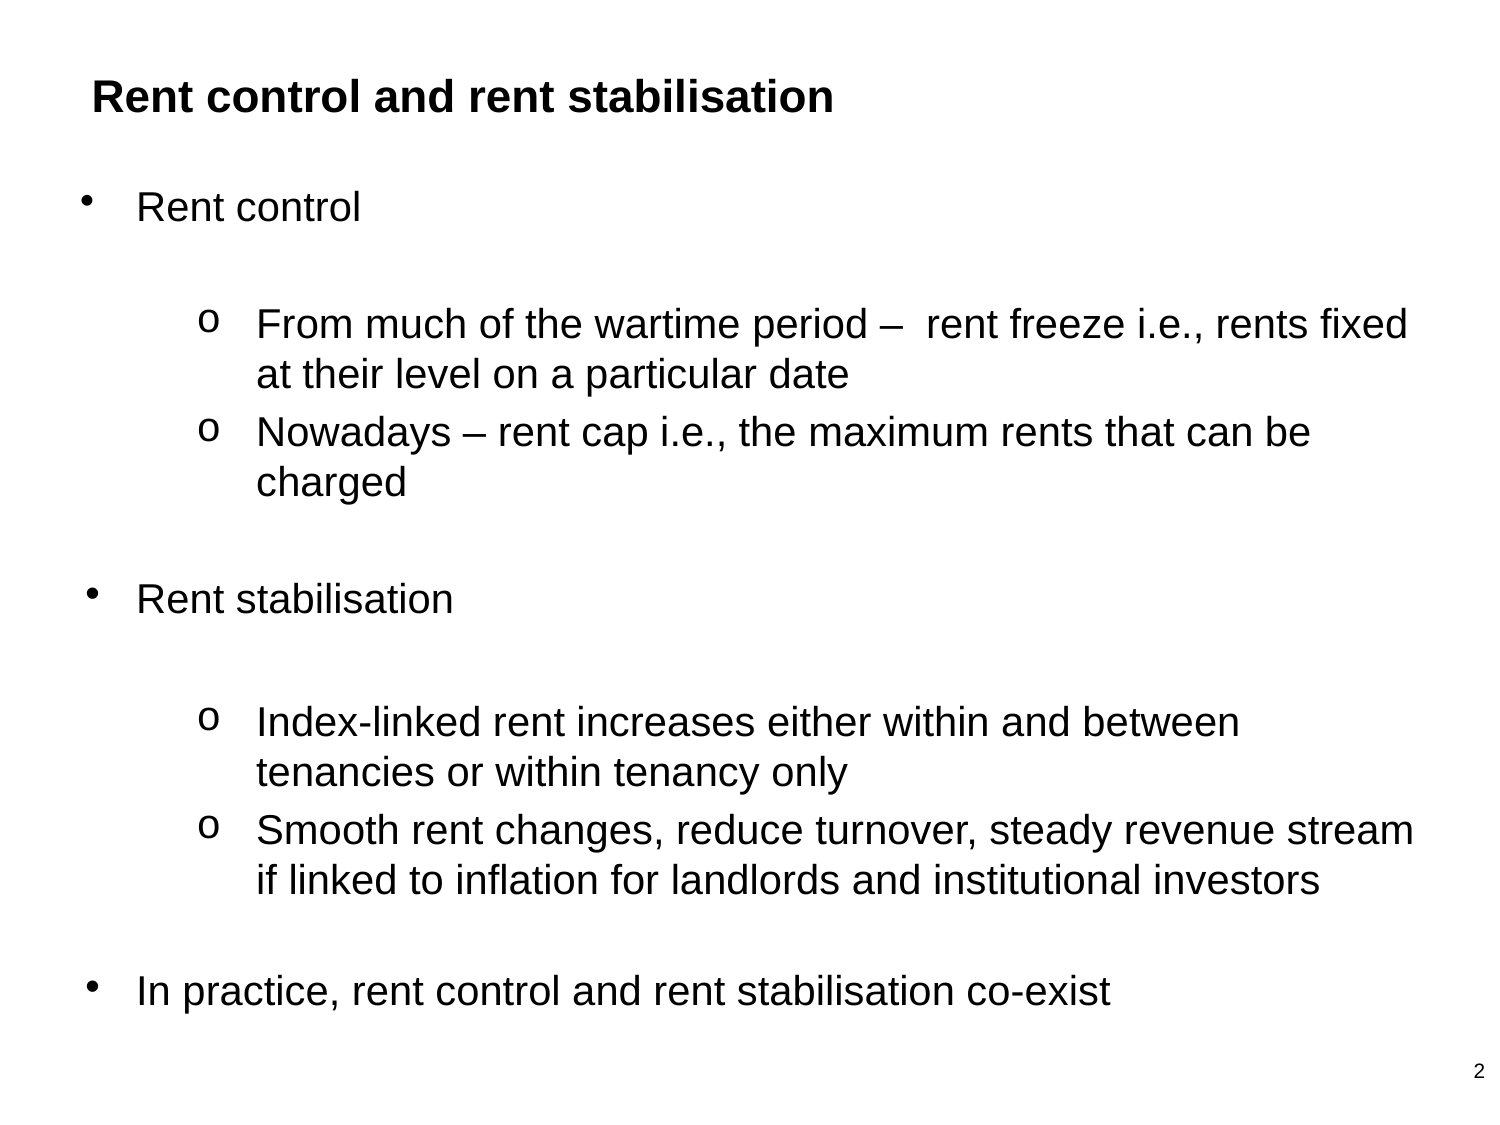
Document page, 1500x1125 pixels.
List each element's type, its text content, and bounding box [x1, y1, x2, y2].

title Rent control and rent stabilisation [76, 0, 1400, 189]
slide_number 2 [1187, 1050, 1500, 1125]
list Rent control From much of the wartime period – rent freeze i.e., rents fixed at their level on a particular date Nowadays – rent cap i.e., the maximum rents that can be charged Rent stabilisation Index-linked rent increases either within and between tenancies or within tenancy only Smooth rent changes, reduce turnover, steady revenue stream if linked to inflation for landlords and institutional investors In practice, rent control and rent stabilisation co-exist [64, 172, 1436, 1078]
